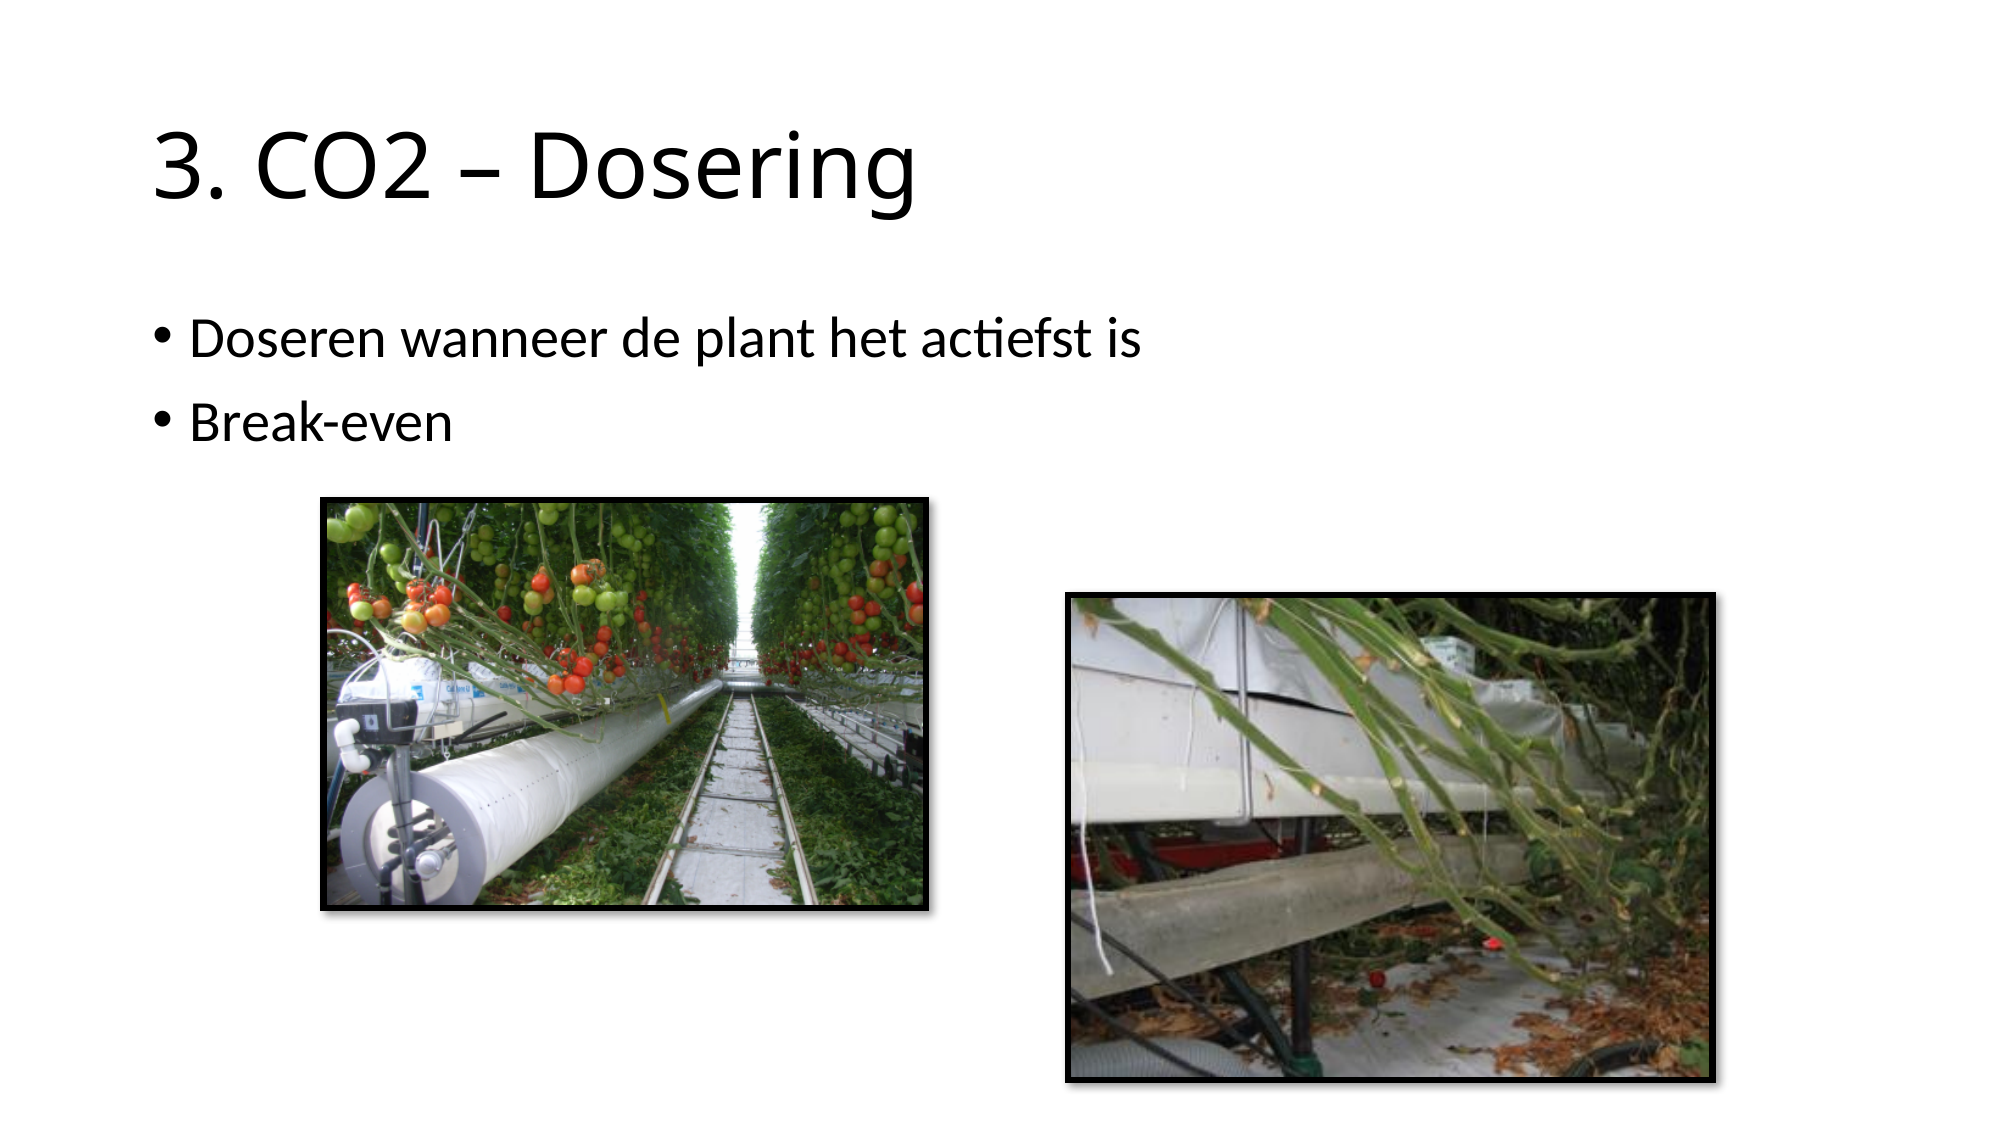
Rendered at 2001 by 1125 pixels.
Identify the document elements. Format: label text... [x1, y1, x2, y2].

picture [1070, 597, 1710, 1078]
title 3. CO2 – Dosering [137, 59, 1863, 278]
picture [326, 503, 923, 906]
list Doseren wanneer de plant het actiefst is Break-even [137, 299, 1863, 1014]
